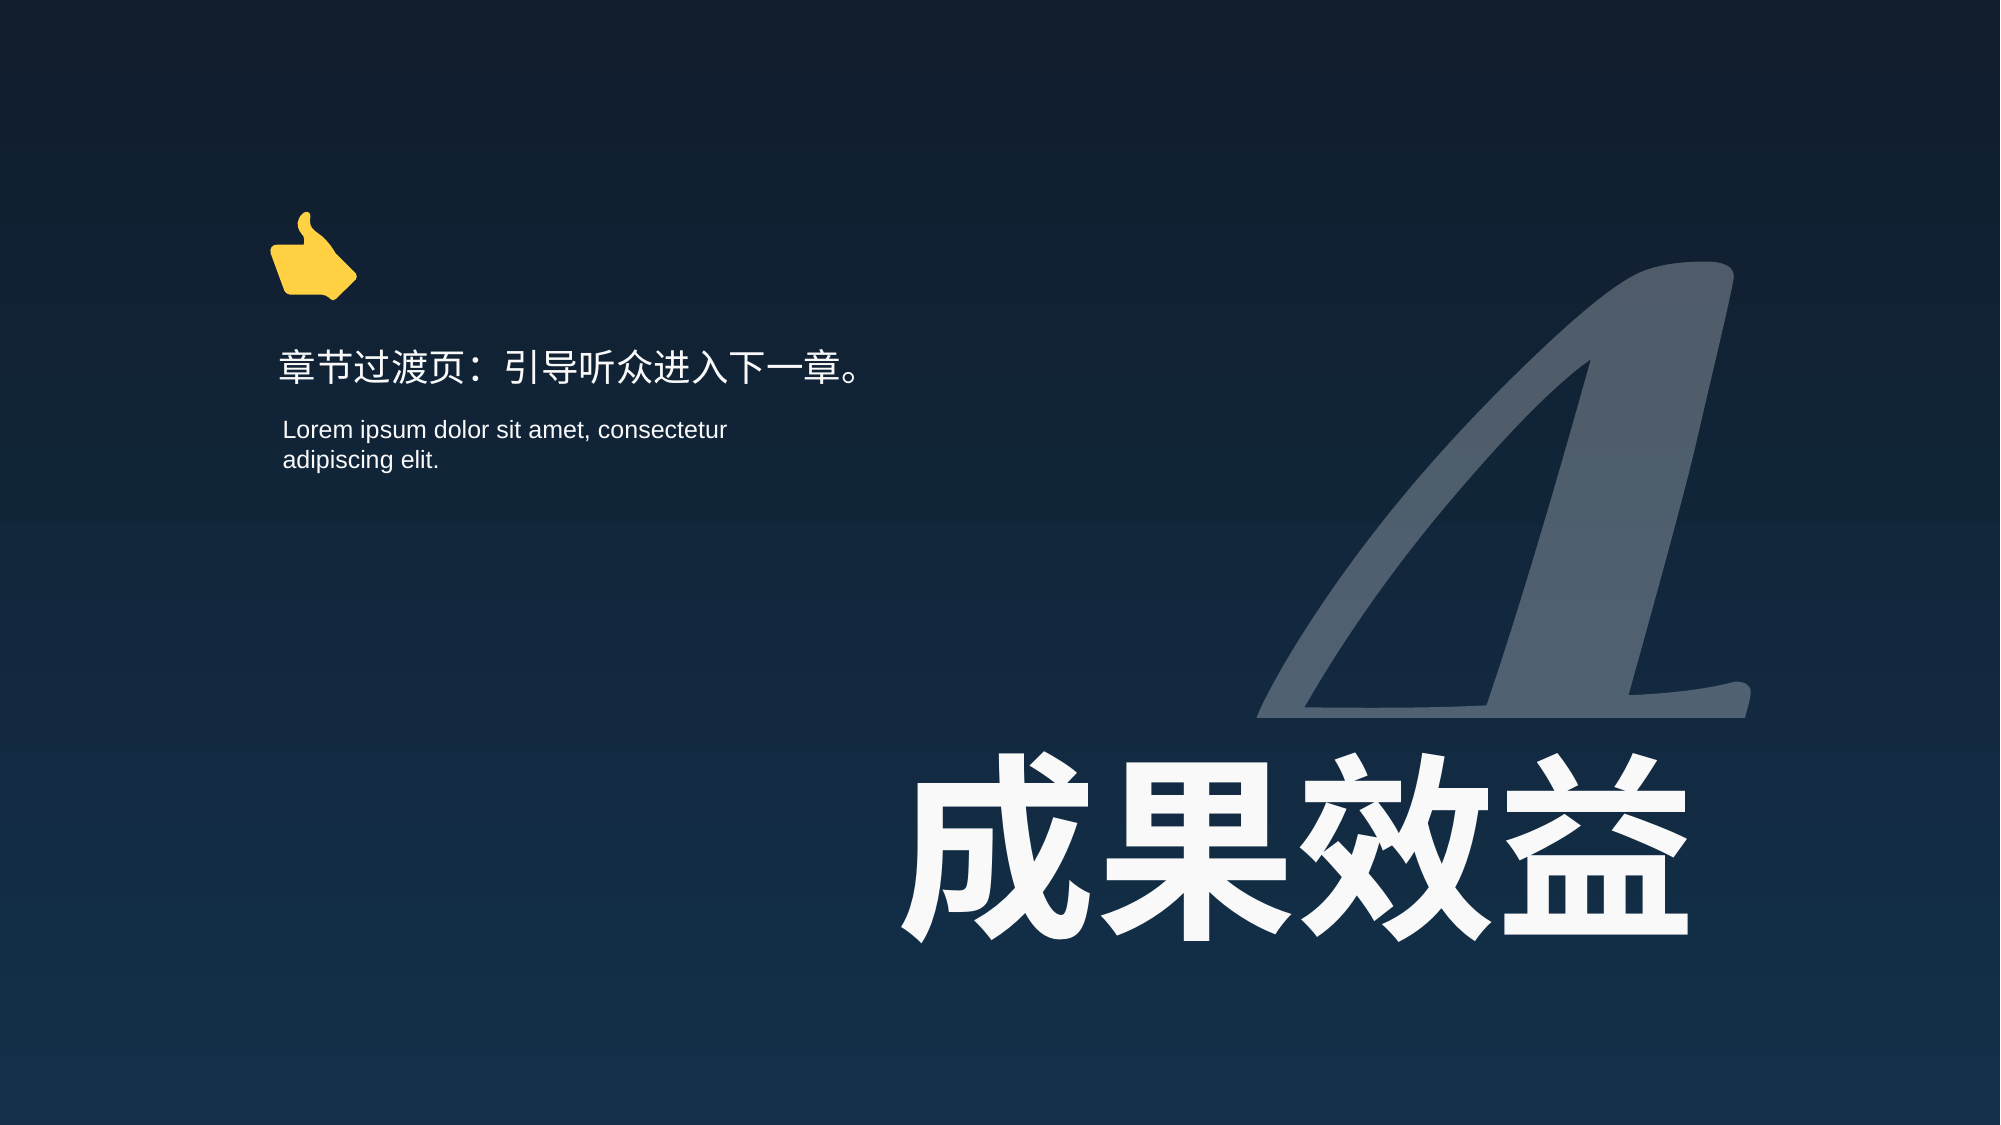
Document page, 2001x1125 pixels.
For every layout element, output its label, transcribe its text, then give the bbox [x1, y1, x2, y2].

text_box 章节过渡页：引导听众进入下一章。 [263, 335, 937, 413]
text_box Lorem ipsum dolor sit amet, consectetur adipiscing elit. [267, 405, 829, 448]
text_box 成果效益 [825, 716, 1712, 964]
text_box [1257, 261, 1751, 718]
text_box [270, 211, 357, 301]
